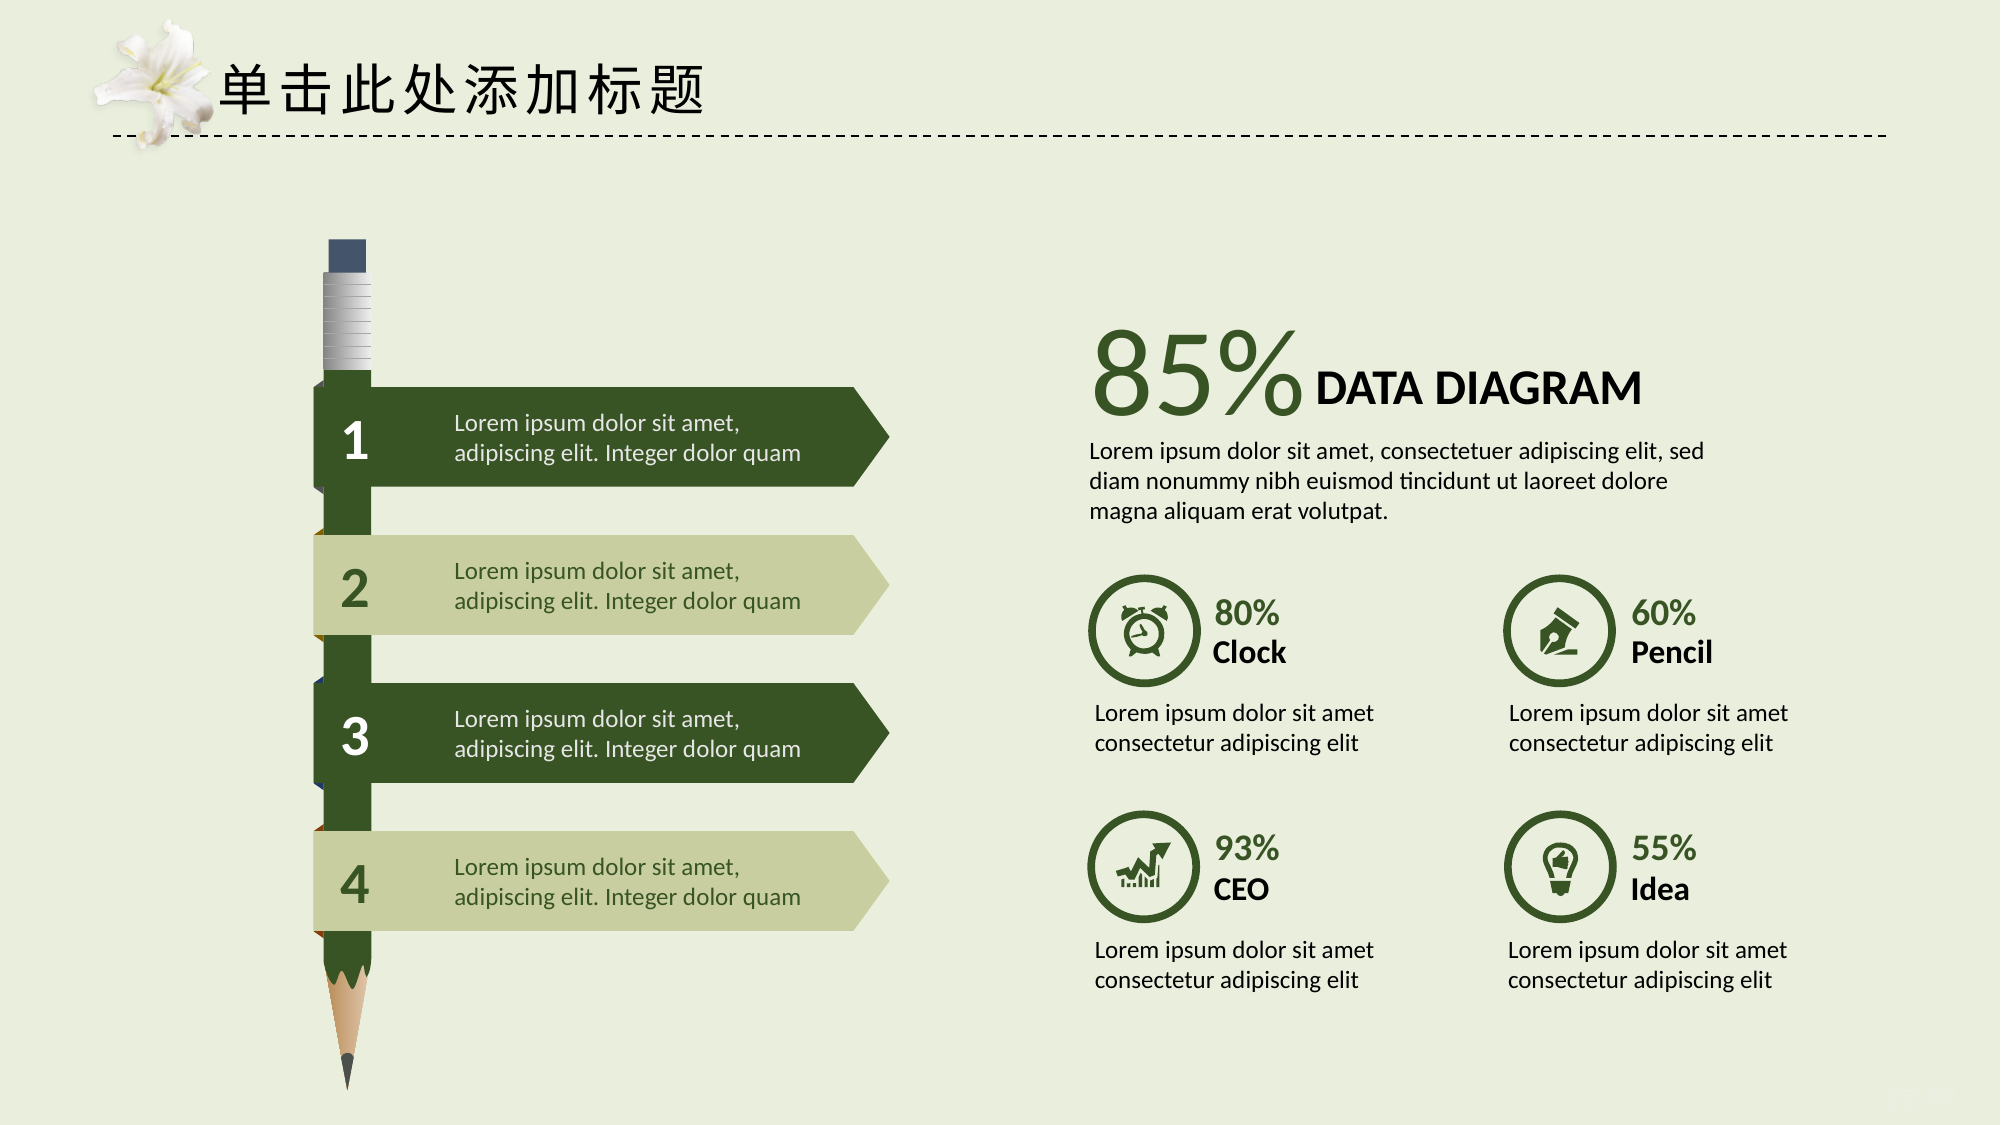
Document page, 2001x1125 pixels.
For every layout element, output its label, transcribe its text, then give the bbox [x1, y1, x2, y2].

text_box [313, 239, 890, 1091]
text_box 55% [1616, 815, 1712, 876]
text_box 60% [1616, 580, 1712, 641]
text_box [1156, 864, 1160, 888]
text_box [1540, 607, 1580, 655]
text_box Idea [1615, 859, 1706, 915]
text_box 85% [1075, 283, 1321, 427]
text_box 单击此处添加标题 [215, 47, 721, 129]
text_box Lorem ipsum dolor sit amet consectetur adipiscing elit [1079, 688, 1454, 764]
text_box [1115, 842, 1172, 880]
text_box Lorem ipsum dolor sit amet consectetur adipiscing elit [1493, 925, 1867, 1001]
text_box Lorem ipsum dolor sit amet consectetur adipiscing elit [1494, 688, 1868, 764]
text_box [1150, 605, 1168, 621]
text_box [1502, 573, 1616, 688]
text_box [1144, 876, 1148, 888]
text_box [1138, 872, 1143, 888]
text_box Pencil [1616, 622, 1729, 678]
text_box DATA DIAGRAM [1300, 346, 1658, 422]
text_box [1087, 573, 1199, 688]
text_box [1542, 842, 1579, 878]
text_box [1121, 605, 1165, 657]
text_box 80% [1199, 580, 1295, 641]
text_box [1121, 878, 1125, 888]
text_box [1086, 809, 1199, 925]
text_box CEO [1198, 859, 1285, 915]
text_box Lorem ipsum dolor sit amet consectetur adipiscing elit [1079, 925, 1454, 1001]
text_box 93% [1199, 815, 1295, 876]
text_box [1550, 880, 1571, 897]
text_box [1503, 809, 1616, 925]
text_box Lorem ipsum dolor sit amet, consectetuer adipiscing elit, sed diam nonummy nibh euismod tincidunt ut laoreet dolore magna aliquam erat volutpat. [1074, 427, 1756, 532]
text_box Clock [1198, 622, 1302, 678]
picture [85, 19, 215, 158]
